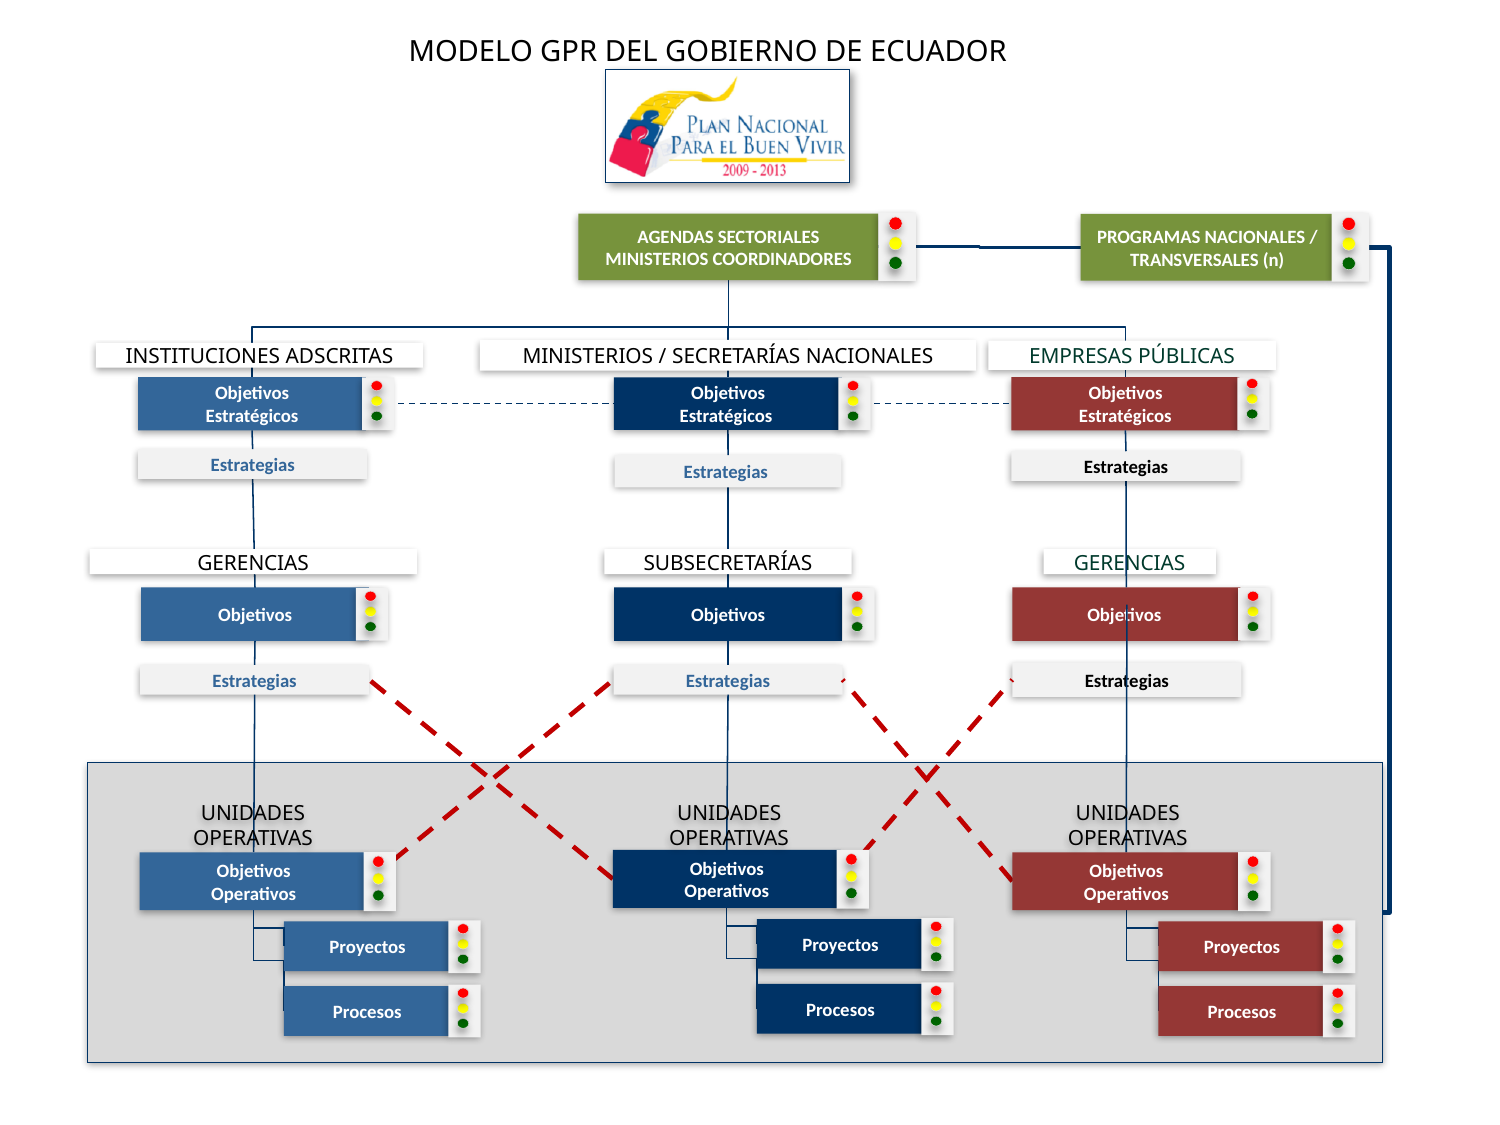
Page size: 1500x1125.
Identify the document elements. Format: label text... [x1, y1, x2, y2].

picture [605, 69, 850, 183]
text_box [87, 212, 1384, 1063]
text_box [578, 212, 917, 282]
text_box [89, 478, 1271, 698]
text_box MODELO GPR DEL GOBIERNO DE ECUADOR [345, 24, 1071, 75]
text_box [95, 279, 1277, 488]
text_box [139, 604, 1356, 1038]
